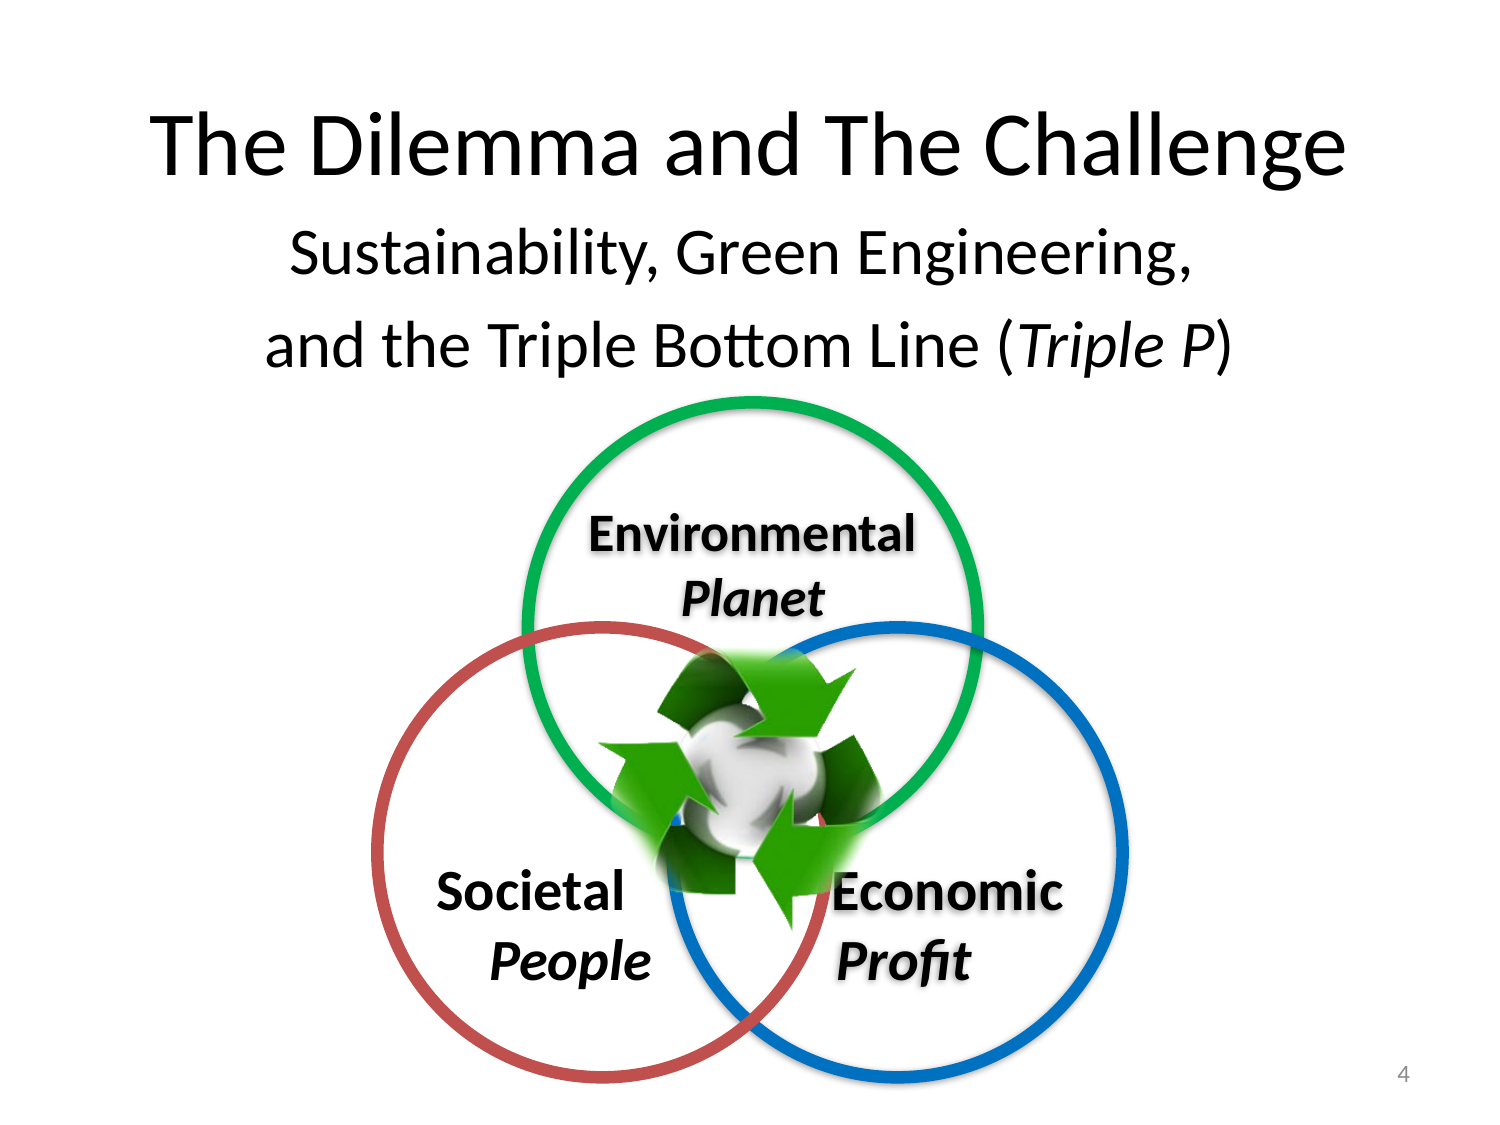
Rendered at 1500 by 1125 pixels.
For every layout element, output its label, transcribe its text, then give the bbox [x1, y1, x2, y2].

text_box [377, 402, 1123, 1078]
title The Dilemma and The Challenge [75, 45, 1425, 200]
slide_number 4 [1074, 1042, 1425, 1103]
picture [567, 636, 929, 945]
list Sustainability, Green Engineering, and the Triple Bottom Line (Triple P) [75, 200, 1425, 1100]
